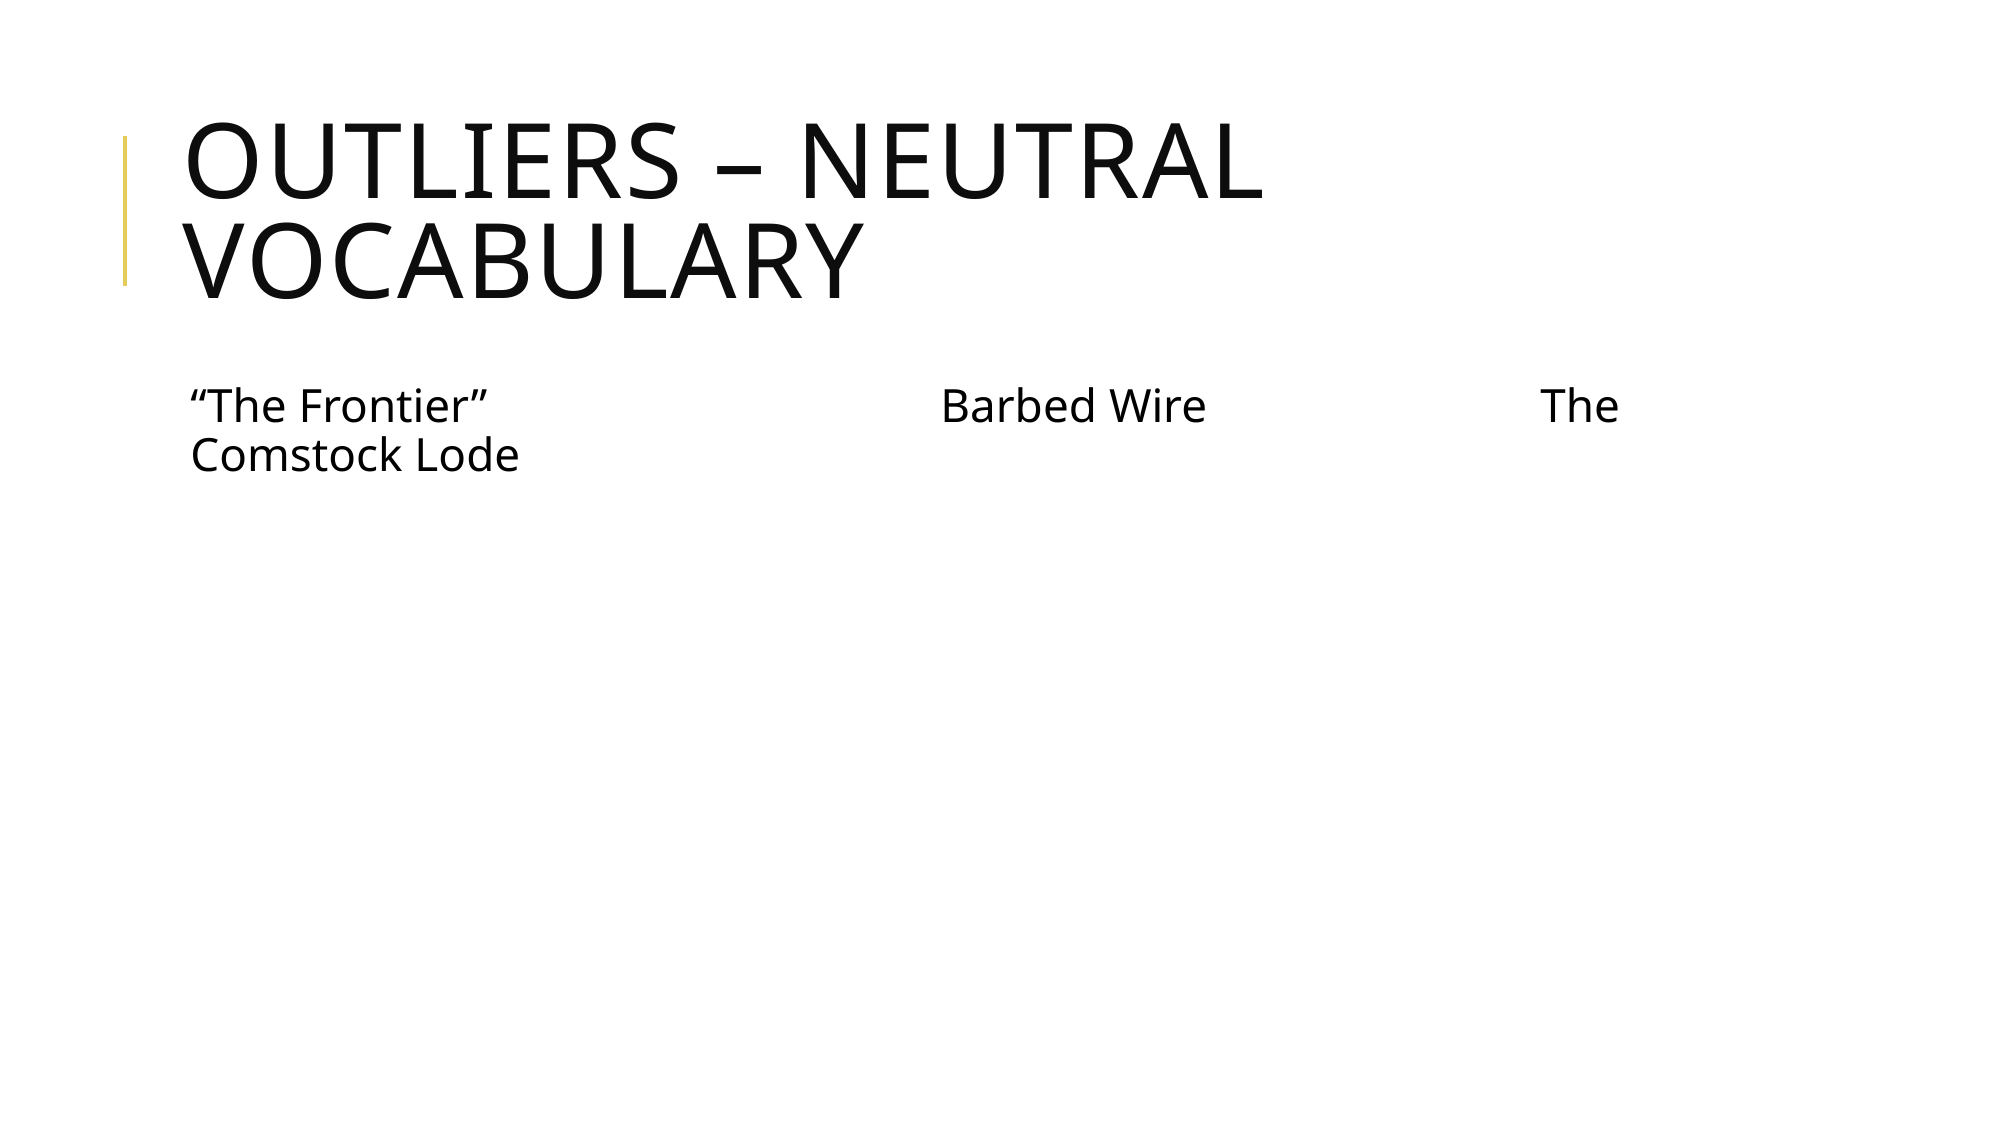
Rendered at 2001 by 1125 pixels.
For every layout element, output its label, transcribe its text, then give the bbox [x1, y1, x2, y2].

list “The Frontier” Barbed Wire The Comstock Lode [168, 375, 1763, 1035]
title Outliers – Neutral vocabulary [168, 96, 1763, 342]
